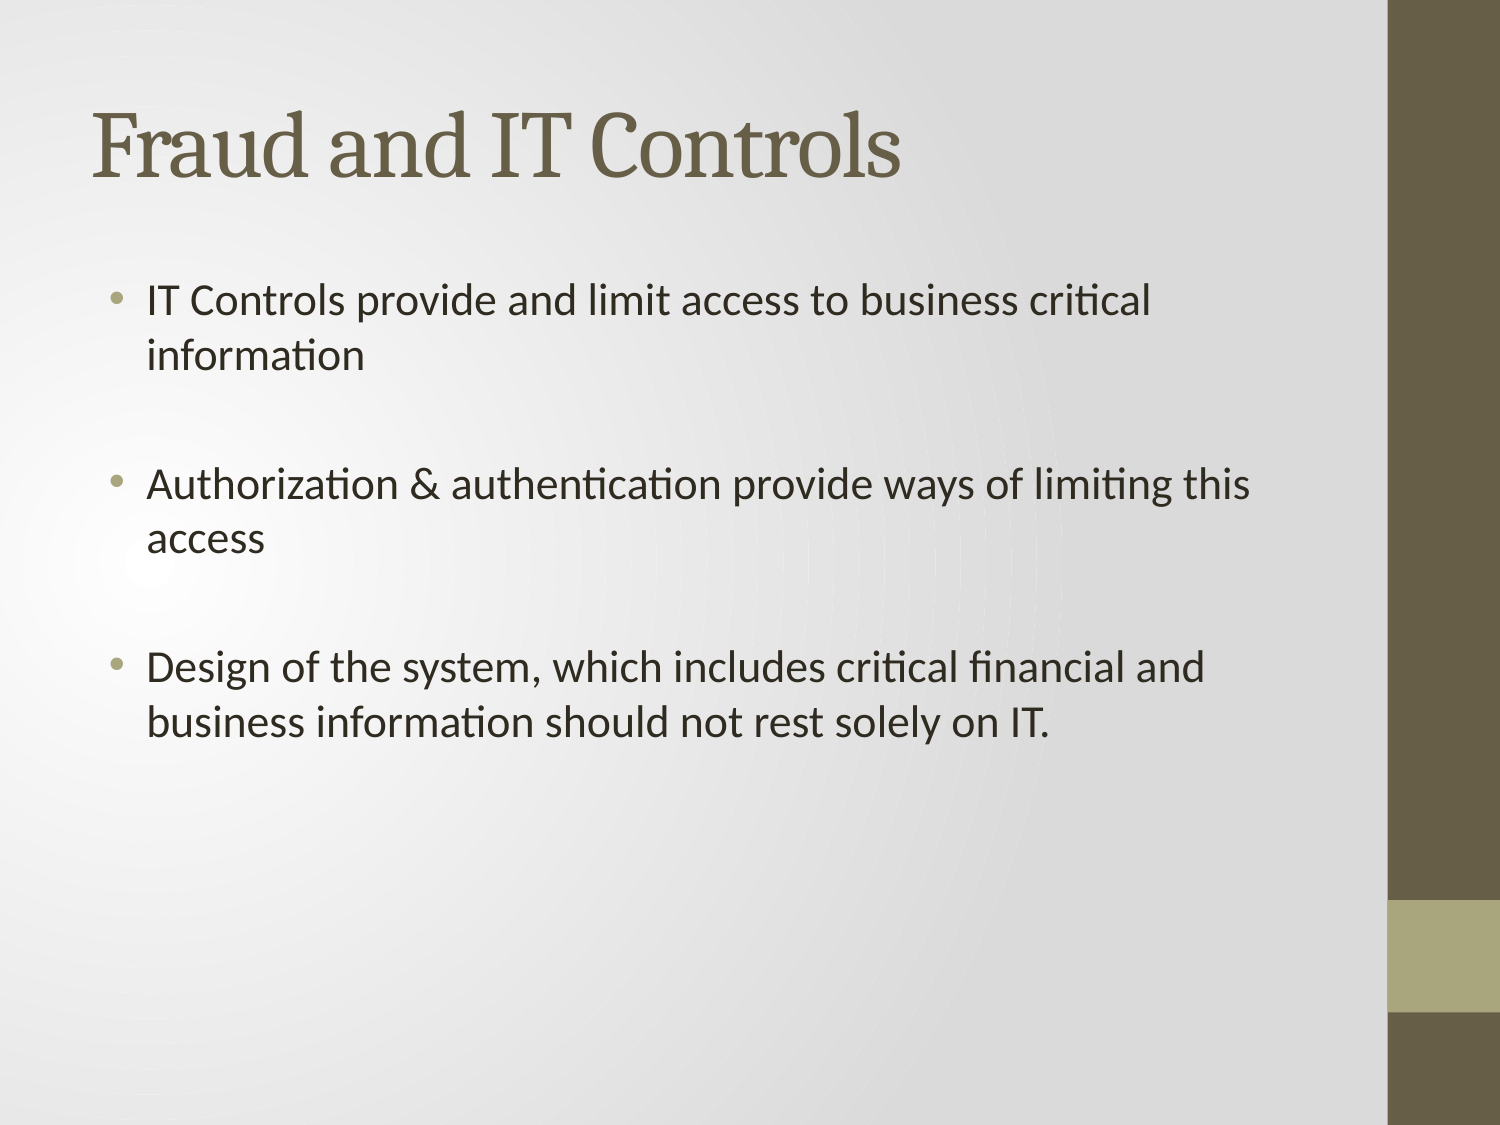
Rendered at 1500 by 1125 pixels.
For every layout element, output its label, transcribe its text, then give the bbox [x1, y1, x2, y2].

list IT Controls provide and limit access to business critical information Authorization & authentication provide ways of limiting this access Design of the system, which includes critical financial and business information should not rest solely on IT. [75, 262, 1325, 1050]
title Fraud and IT Controls [75, 45, 1325, 233]
